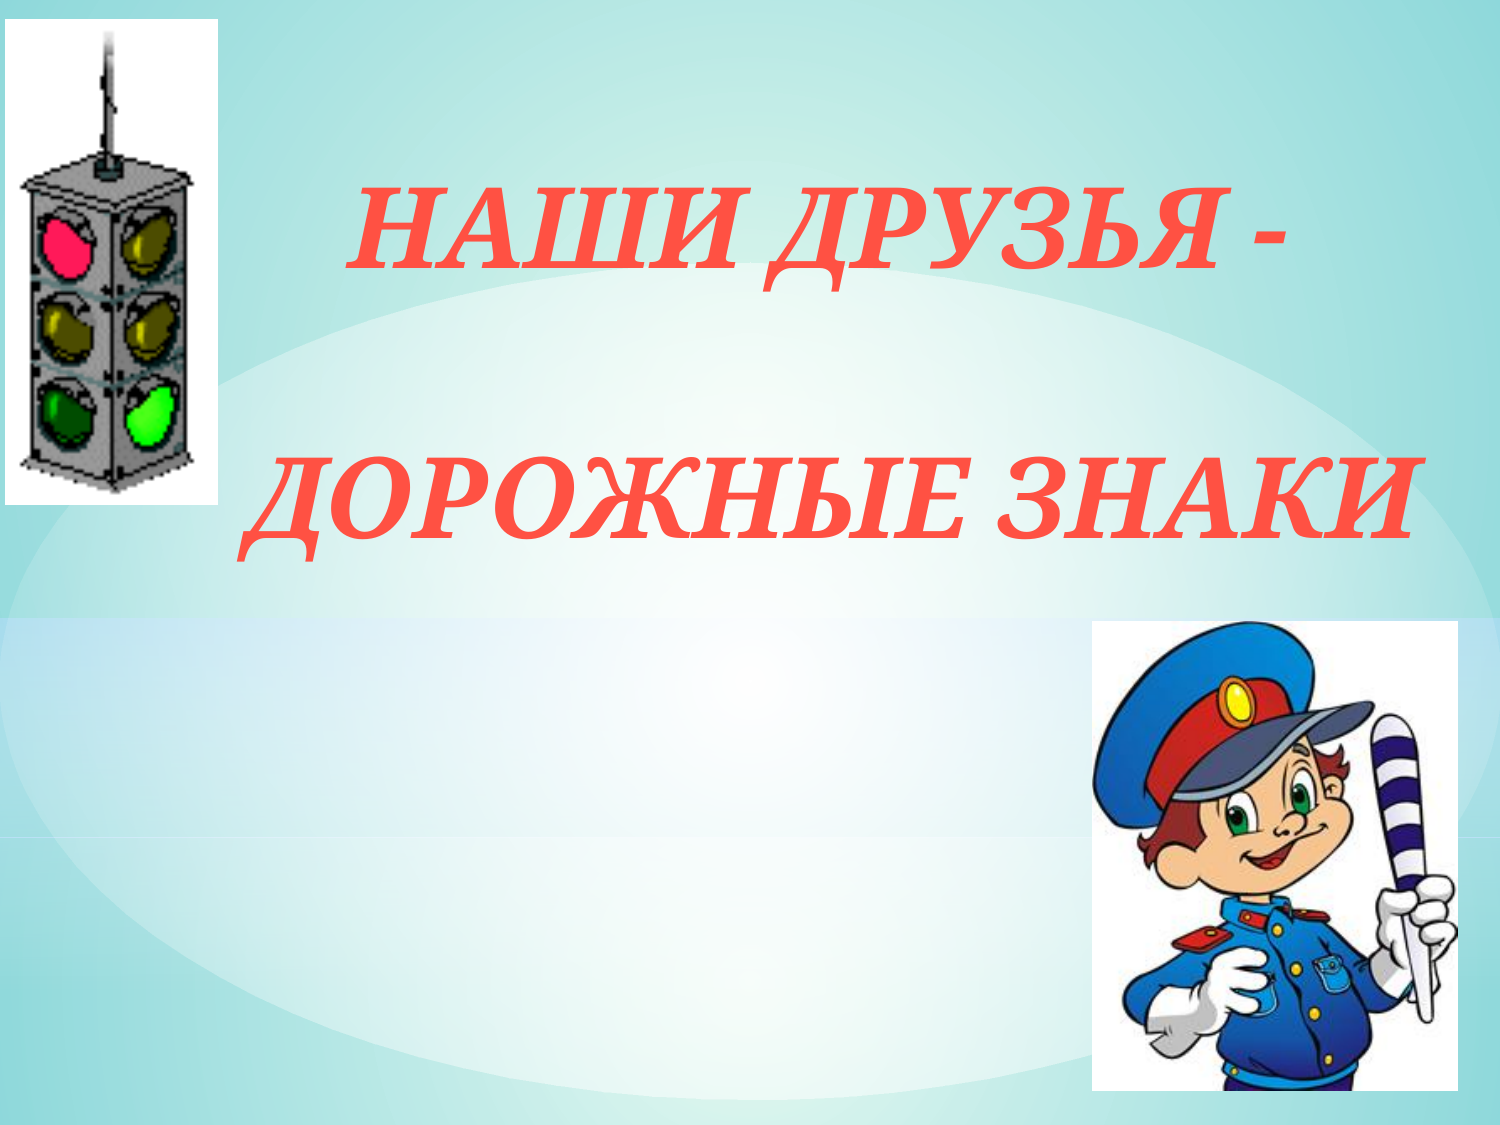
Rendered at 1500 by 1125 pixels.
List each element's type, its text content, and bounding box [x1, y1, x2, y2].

picture [1092, 621, 1458, 1091]
text_box НАШИ ДРУЗЬЯ - ДОРОЖНЫЕ ЗНАКИ [232, 148, 1435, 569]
picture [5, 18, 218, 505]
